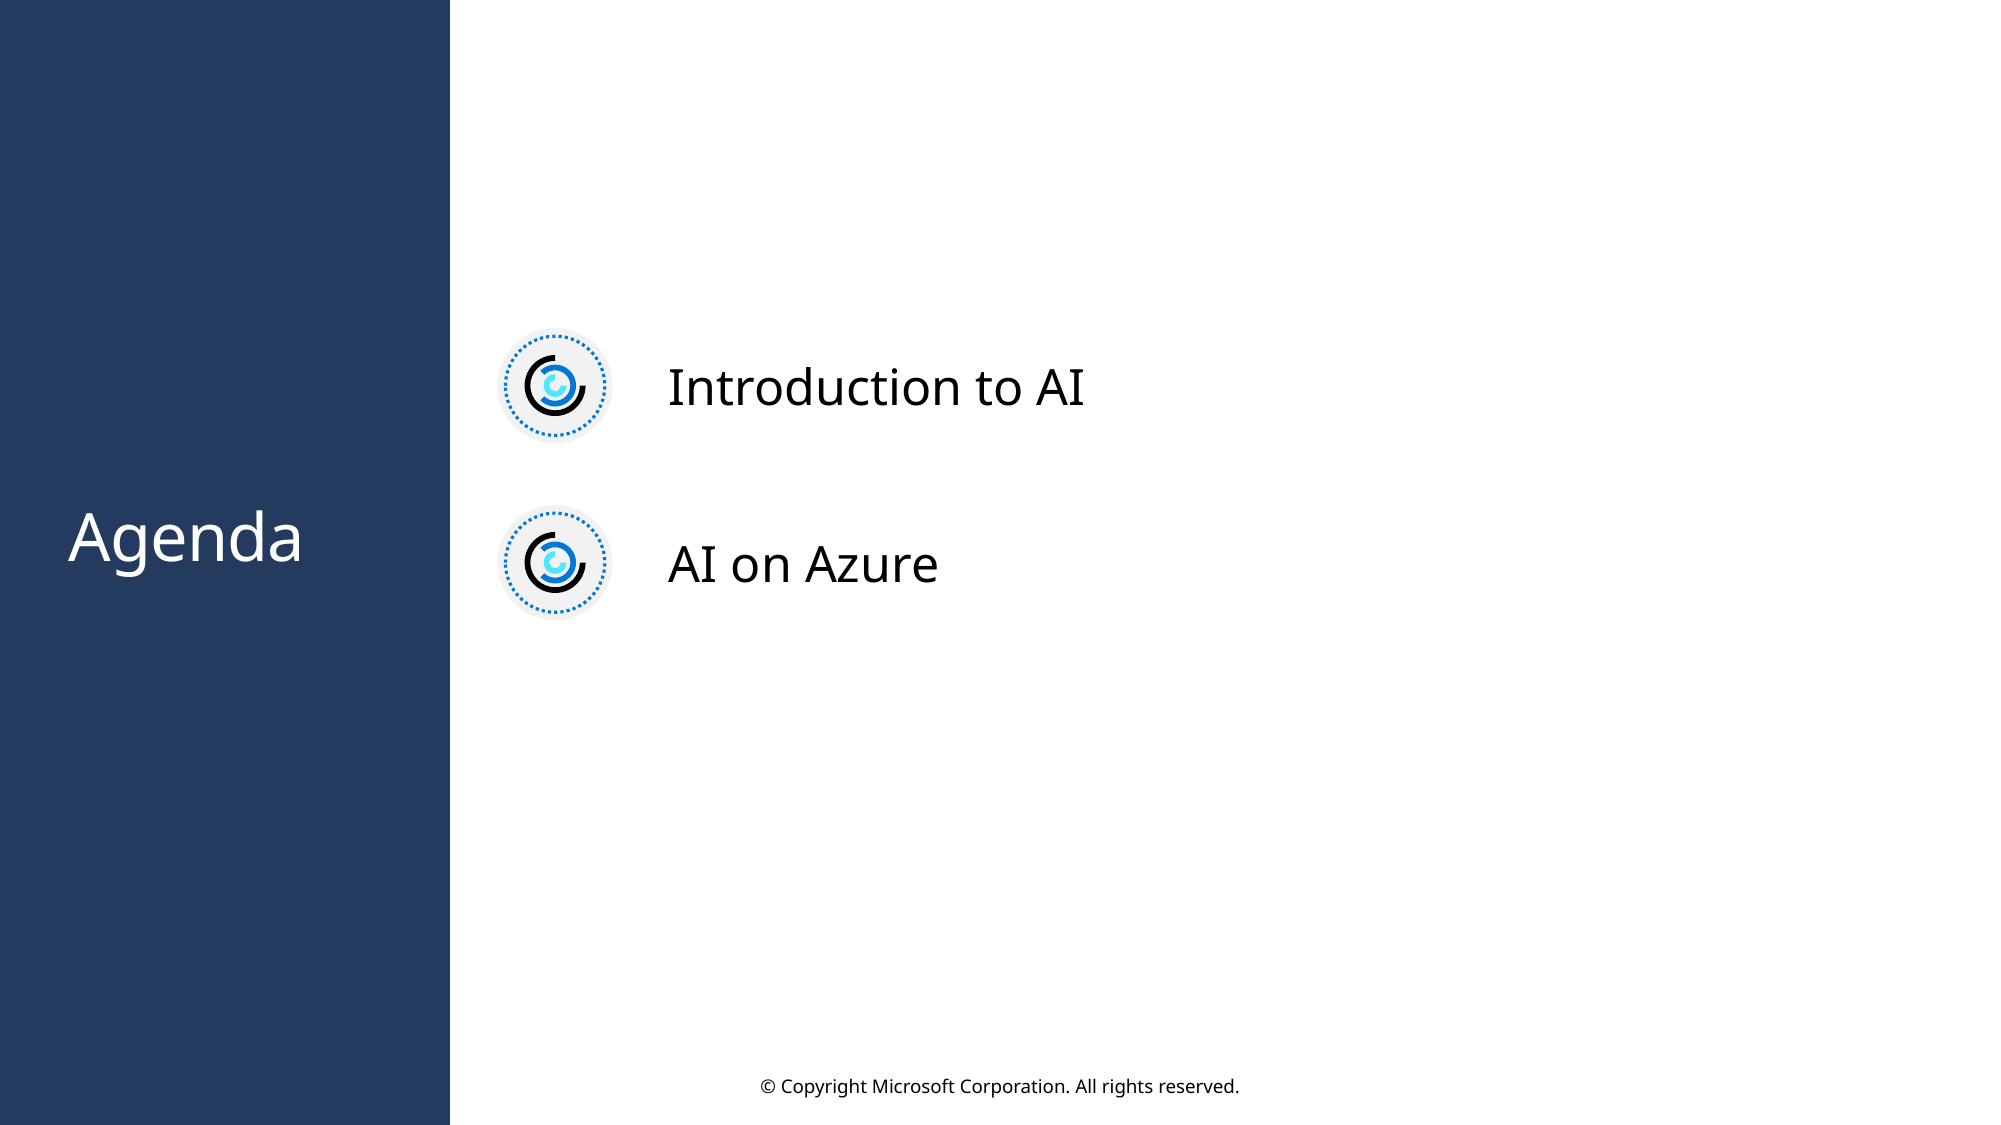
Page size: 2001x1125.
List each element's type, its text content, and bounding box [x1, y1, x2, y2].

list AI on Azure [669, 462, 1932, 663]
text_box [497, 327, 613, 444]
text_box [497, 504, 613, 621]
title Agenda [68, 469, 391, 619]
list Introduction to AI [669, 313, 1932, 458]
